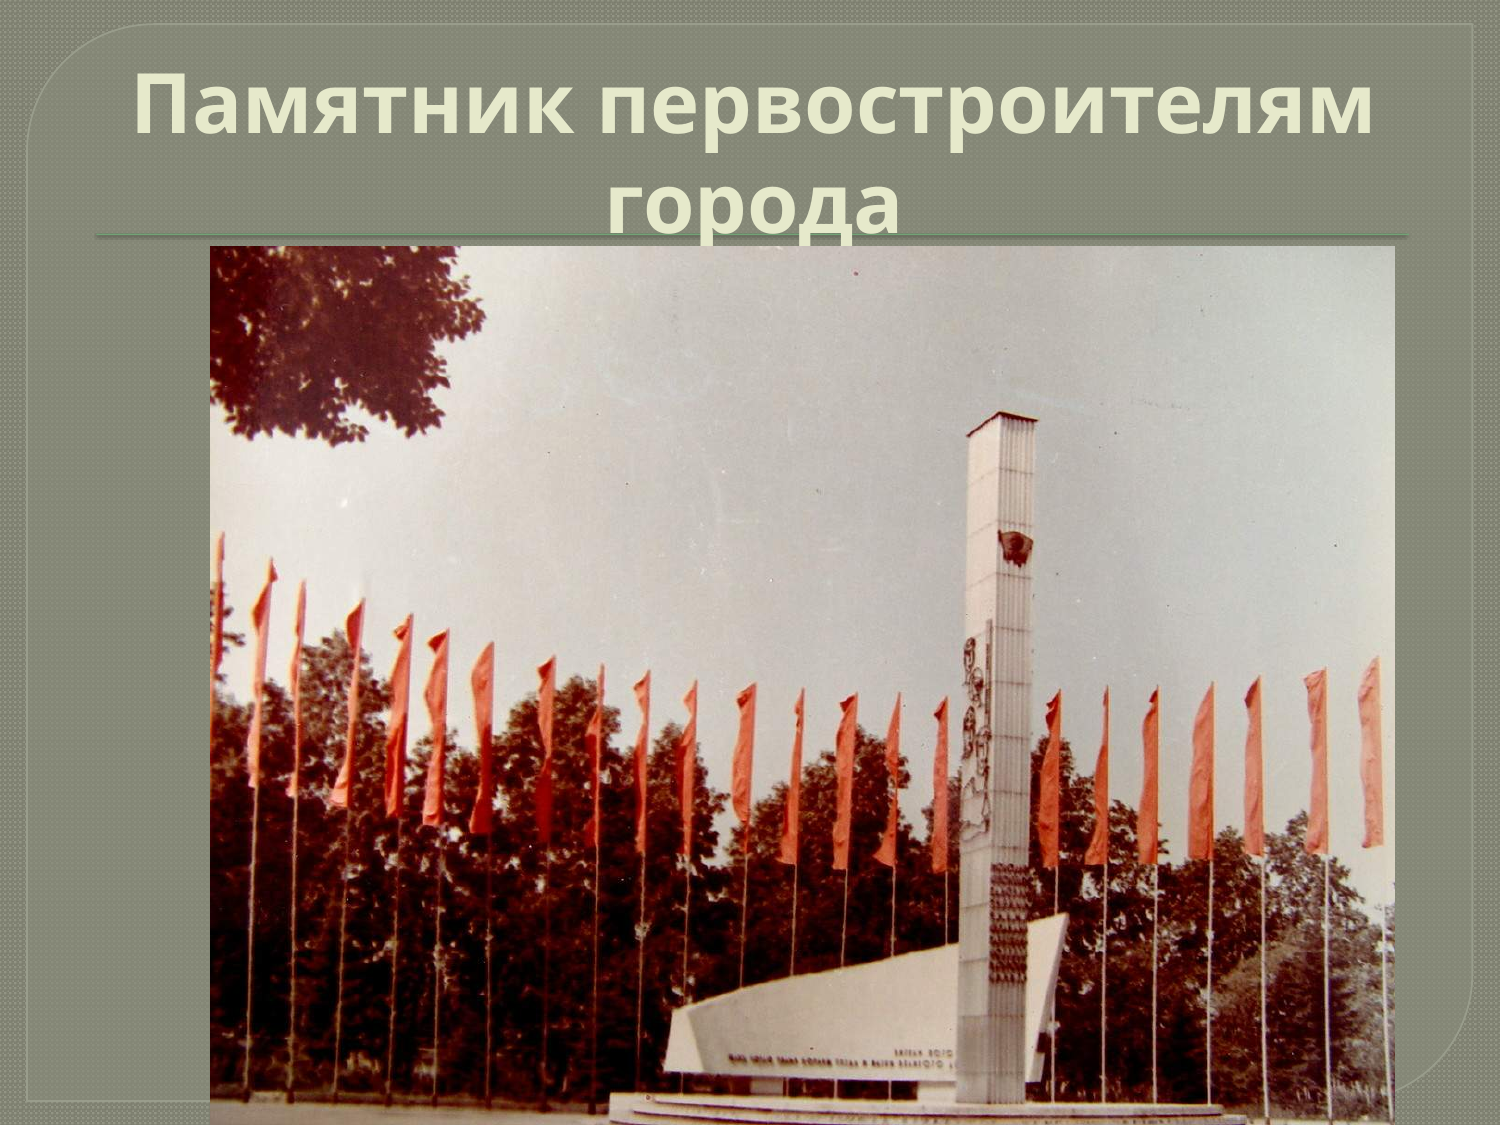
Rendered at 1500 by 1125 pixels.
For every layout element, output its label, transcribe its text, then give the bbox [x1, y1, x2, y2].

picture [210, 245, 1395, 1125]
title Памятник первостроителям города [75, 41, 1425, 258]
